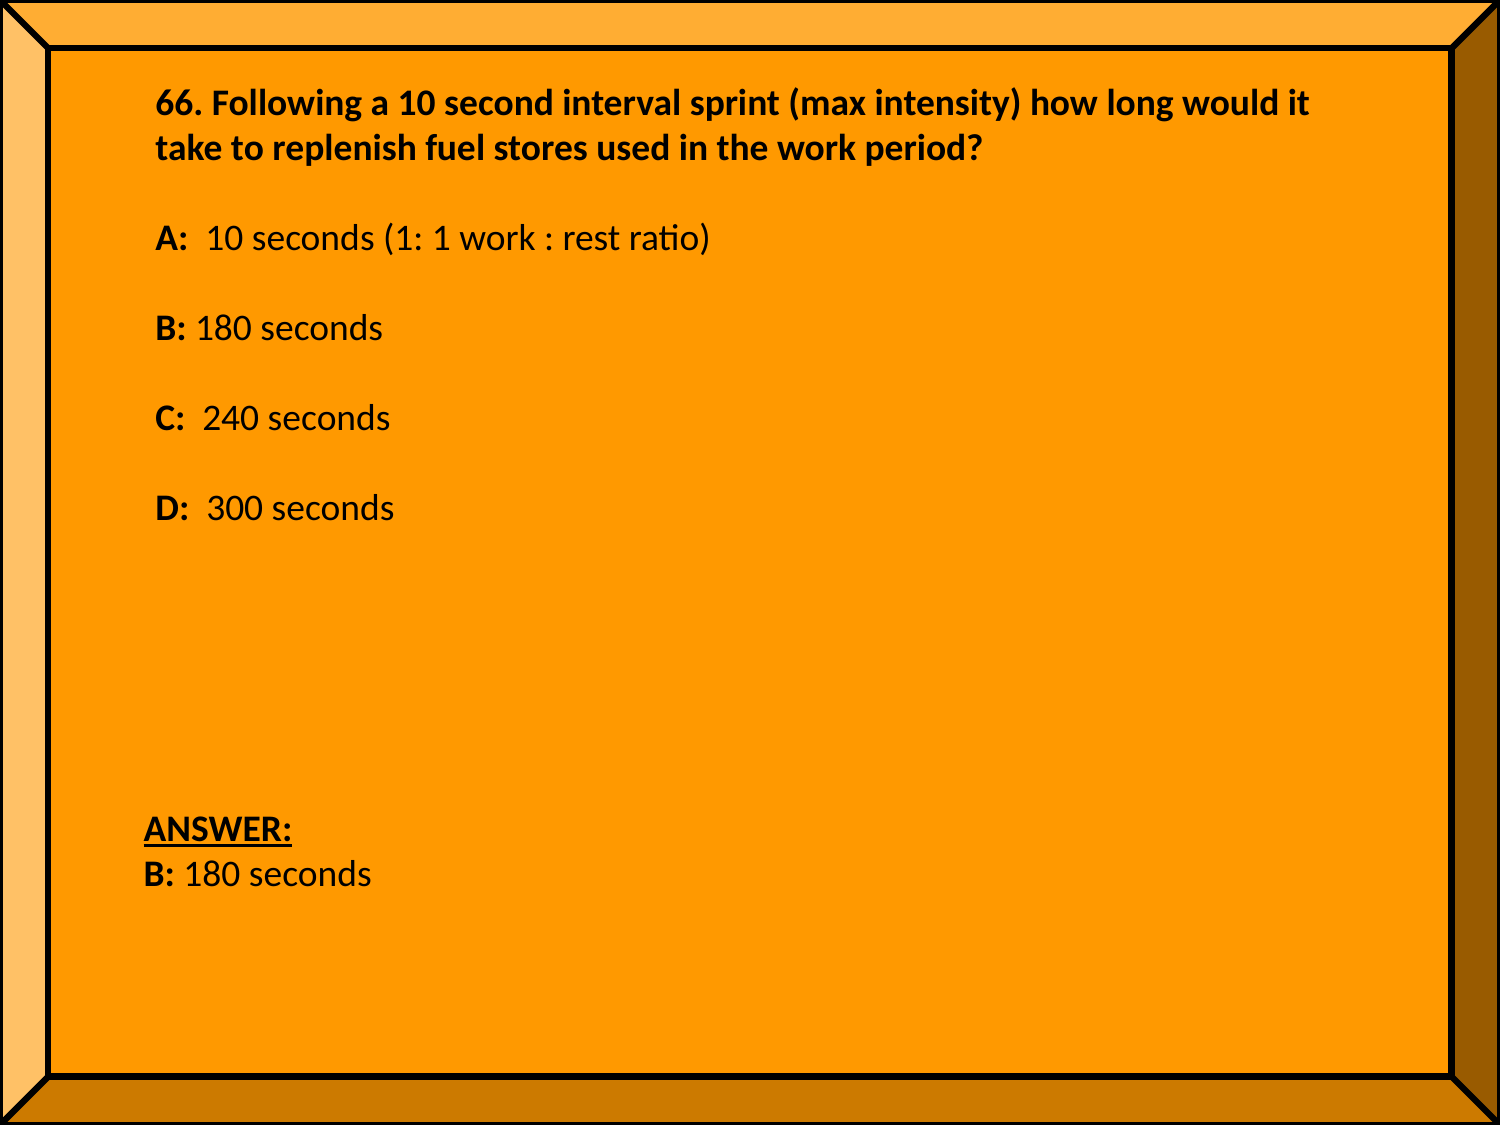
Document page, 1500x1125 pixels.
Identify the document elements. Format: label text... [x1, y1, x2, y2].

text_box ANSWER: B: 180 seconds [128, 796, 1383, 992]
text_box 66. Following a 10 second interval sprint (max intensity) how long would it take to replenish fuel stores used in the work period? A: 10 seconds (1: 1 work : rest ratio) B: 180 seconds C: 240 seconds D: 300 seconds [140, 70, 1371, 580]
